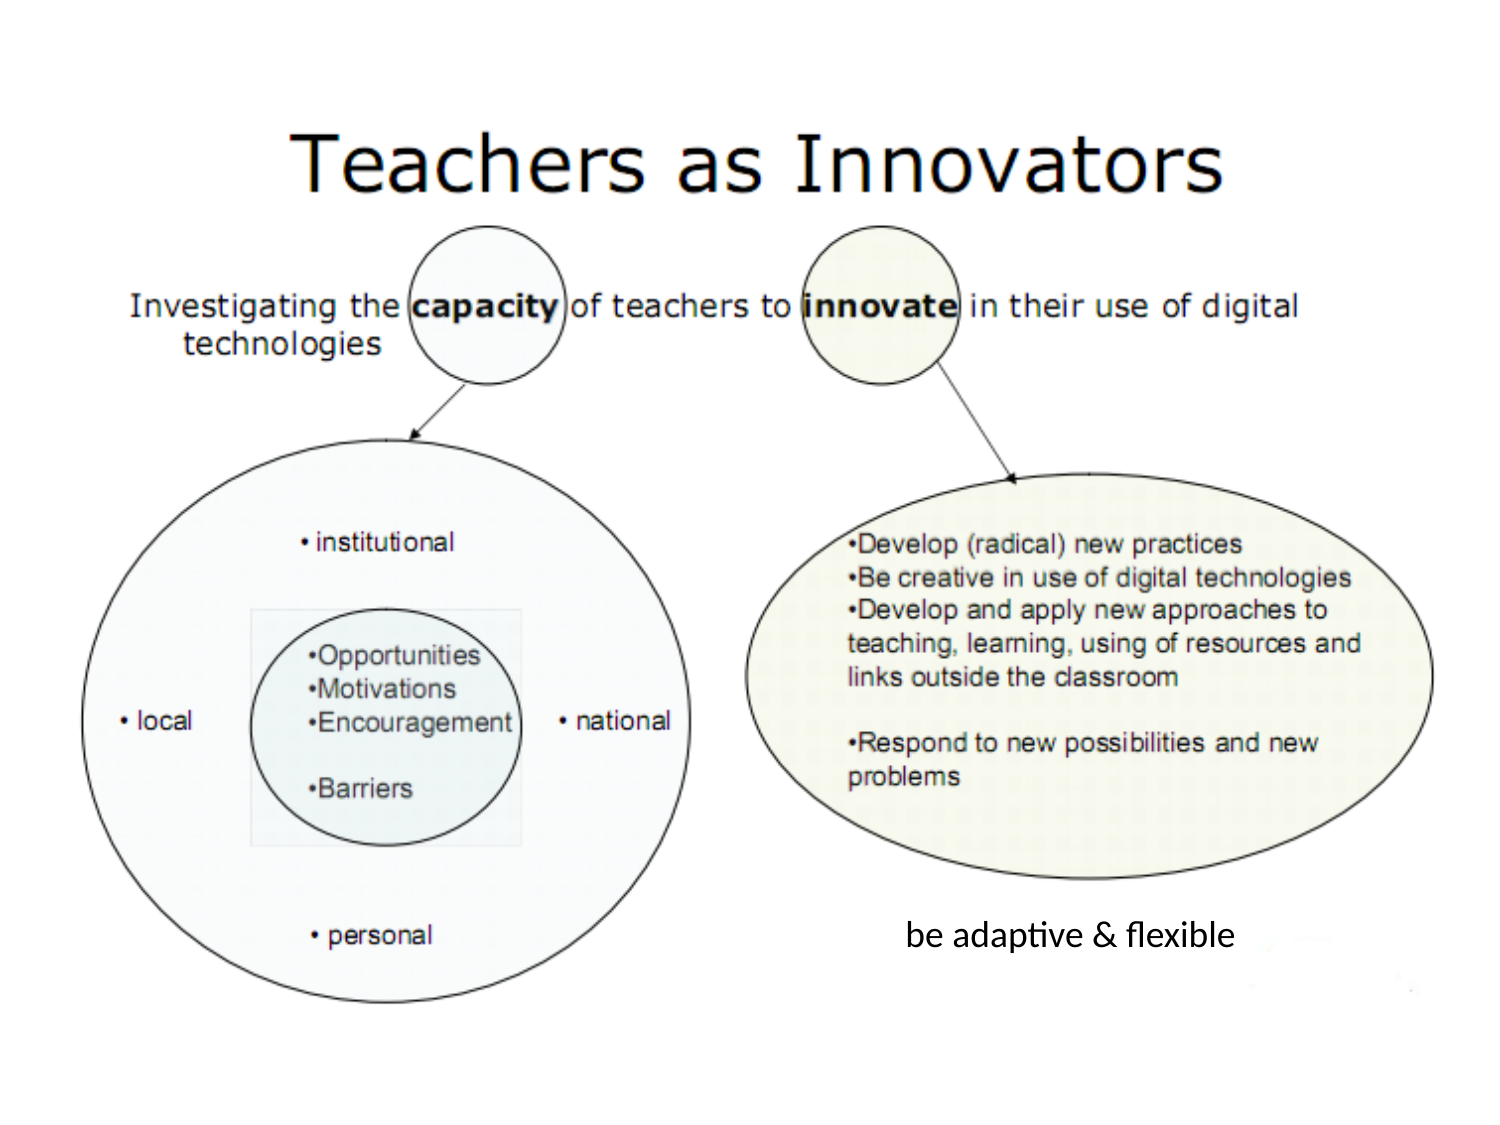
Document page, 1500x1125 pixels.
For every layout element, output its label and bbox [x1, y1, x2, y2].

picture [74, 116, 1444, 1020]
